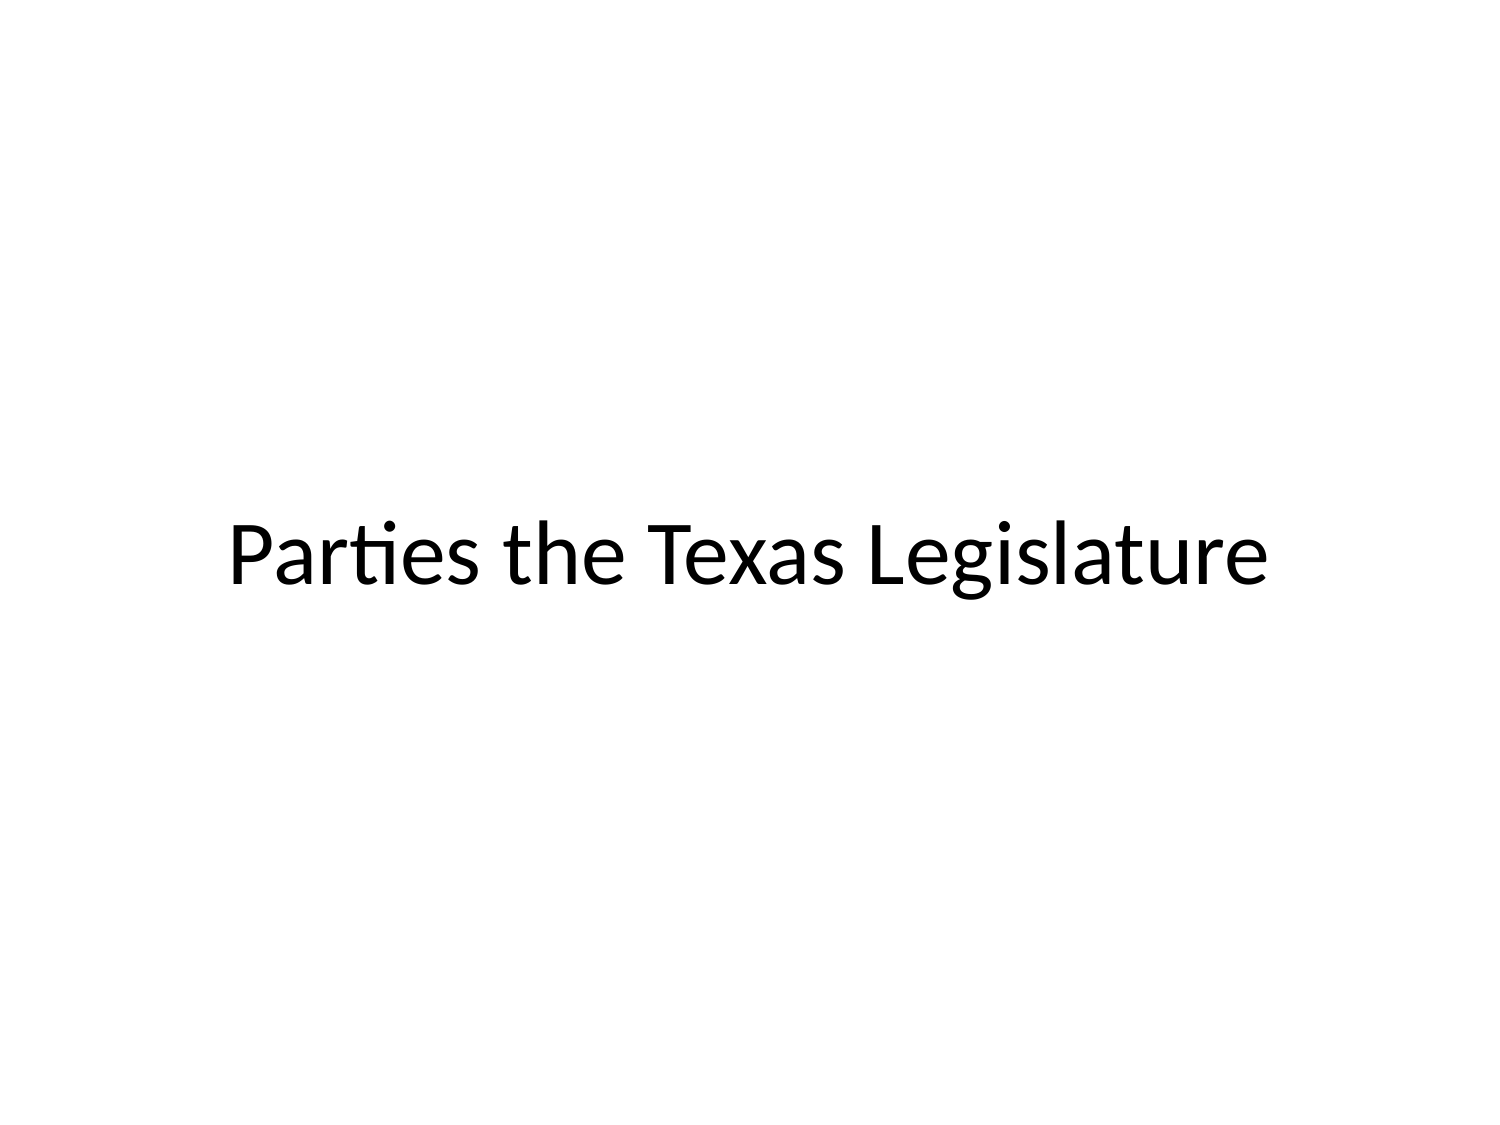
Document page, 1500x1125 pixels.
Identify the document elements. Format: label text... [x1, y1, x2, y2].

title Parties the Texas Legislature [74, 44, 1426, 1051]
